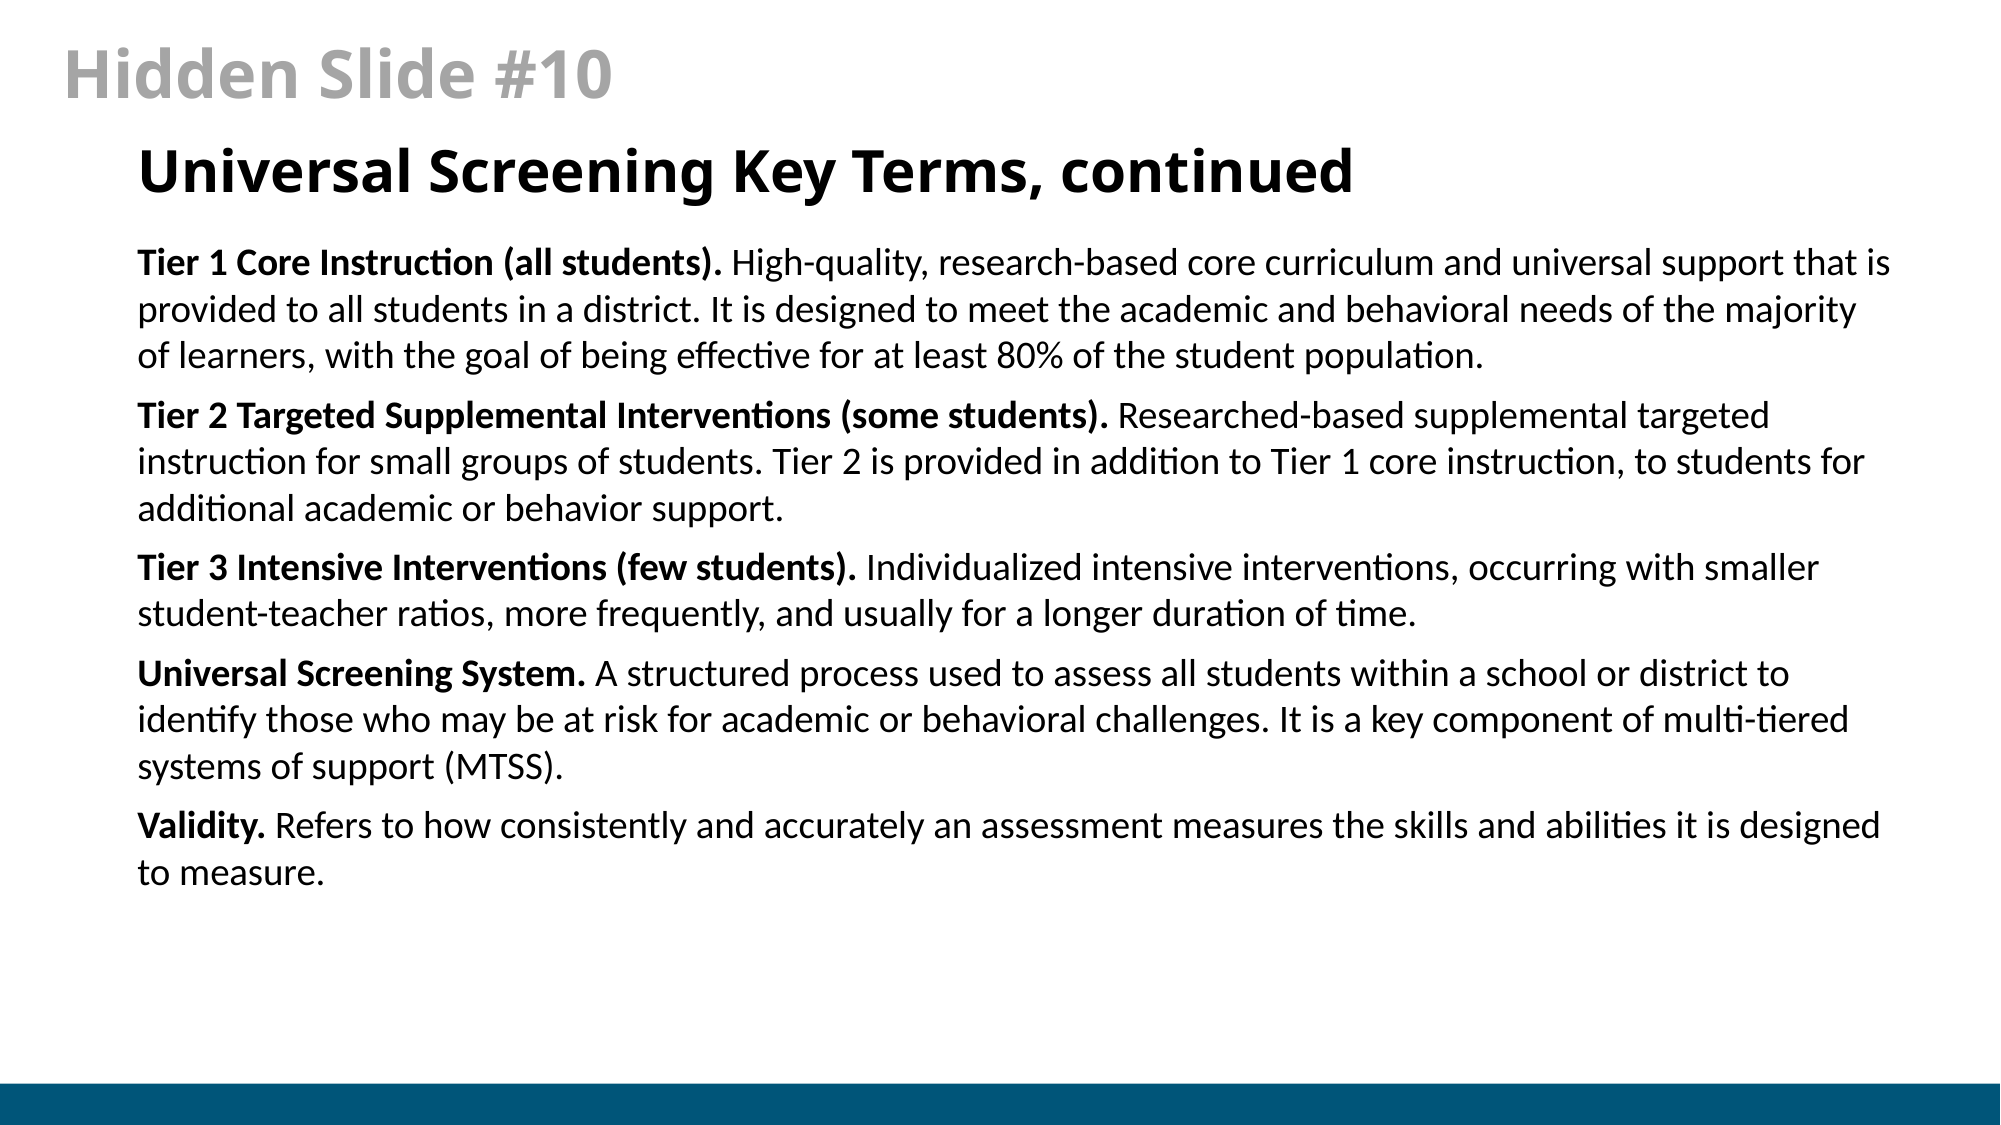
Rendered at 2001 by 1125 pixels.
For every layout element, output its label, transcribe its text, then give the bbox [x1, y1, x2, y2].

list Universal Screening Key Terms, continued [137, 142, 1897, 205]
title Hidden Slide #10 [62, 41, 1897, 104]
list Tier 1 Core Instruction (all students). High-quality, research-based core curriculum and universal support that is provided to all students in a district. It is designed to meet the academic and behavioral needs of the majority of learners, with the goal of being effective for at least 80% of the student population. Tier 2 Targeted Supplemental Interventions (some students). Researched-based supplemental targeted instruction for small groups of students. Tier 2 is provided in addition to Tier 1 core instruction, to students for additional academic or behavior support. Tier 3 Intensive Interventions (few students). Individualized intensive interventions, occurring with smaller student-teacher ratios, more frequently, and usually for a longer duration of time. Universal Screening System. A structured process used to assess all students within a school or district to identify those who may be at risk for academic or behavioral challenges. It is a key component of multi-tiered systems of support (MTSS). Validity. Refers to how consistently and accurately an assessment measures the skills and abilities it is designed to measure. [137, 236, 1897, 934]
